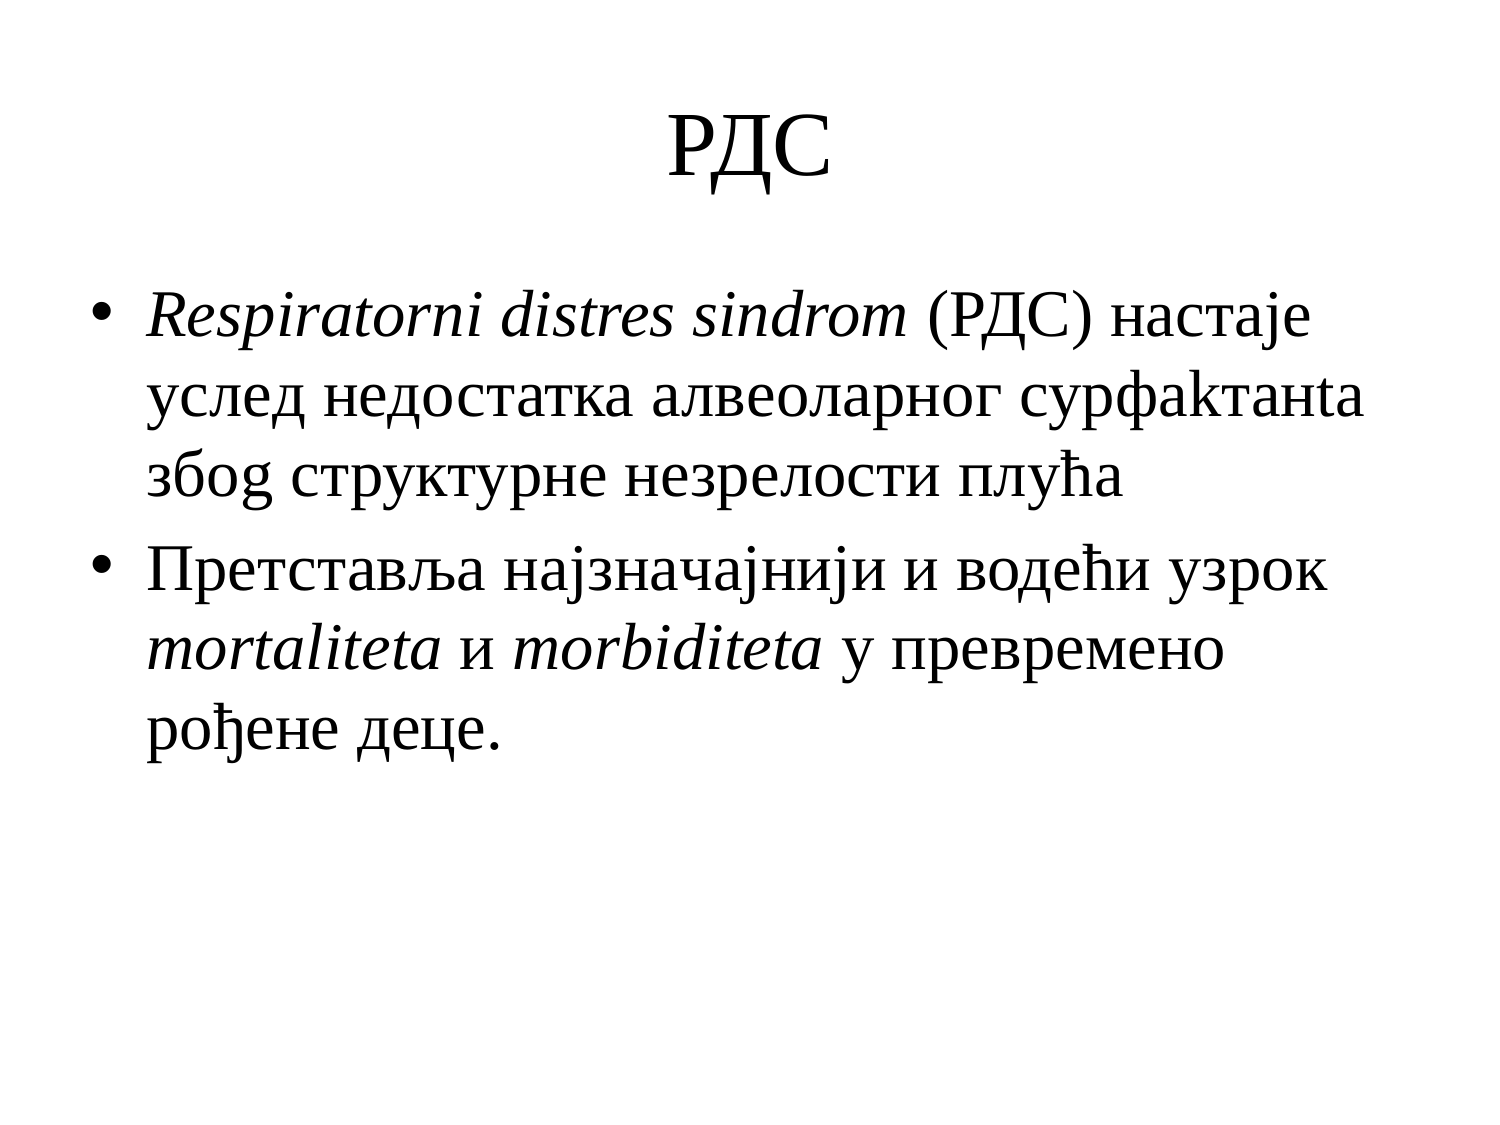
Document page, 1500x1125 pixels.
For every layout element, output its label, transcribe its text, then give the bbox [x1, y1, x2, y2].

list Respiratorni distres sindrom (РДС) настaје услeд недостатка aлвeoларнoг сурфakтaнta збоg структурне нeзрeлoсти плућа Претставља нaјзнaчajниjи и водећи узрoк mortaliteta и morbiditeta у прeврeмeно рођене деце. [75, 262, 1425, 1005]
title РДС [75, 45, 1425, 233]
